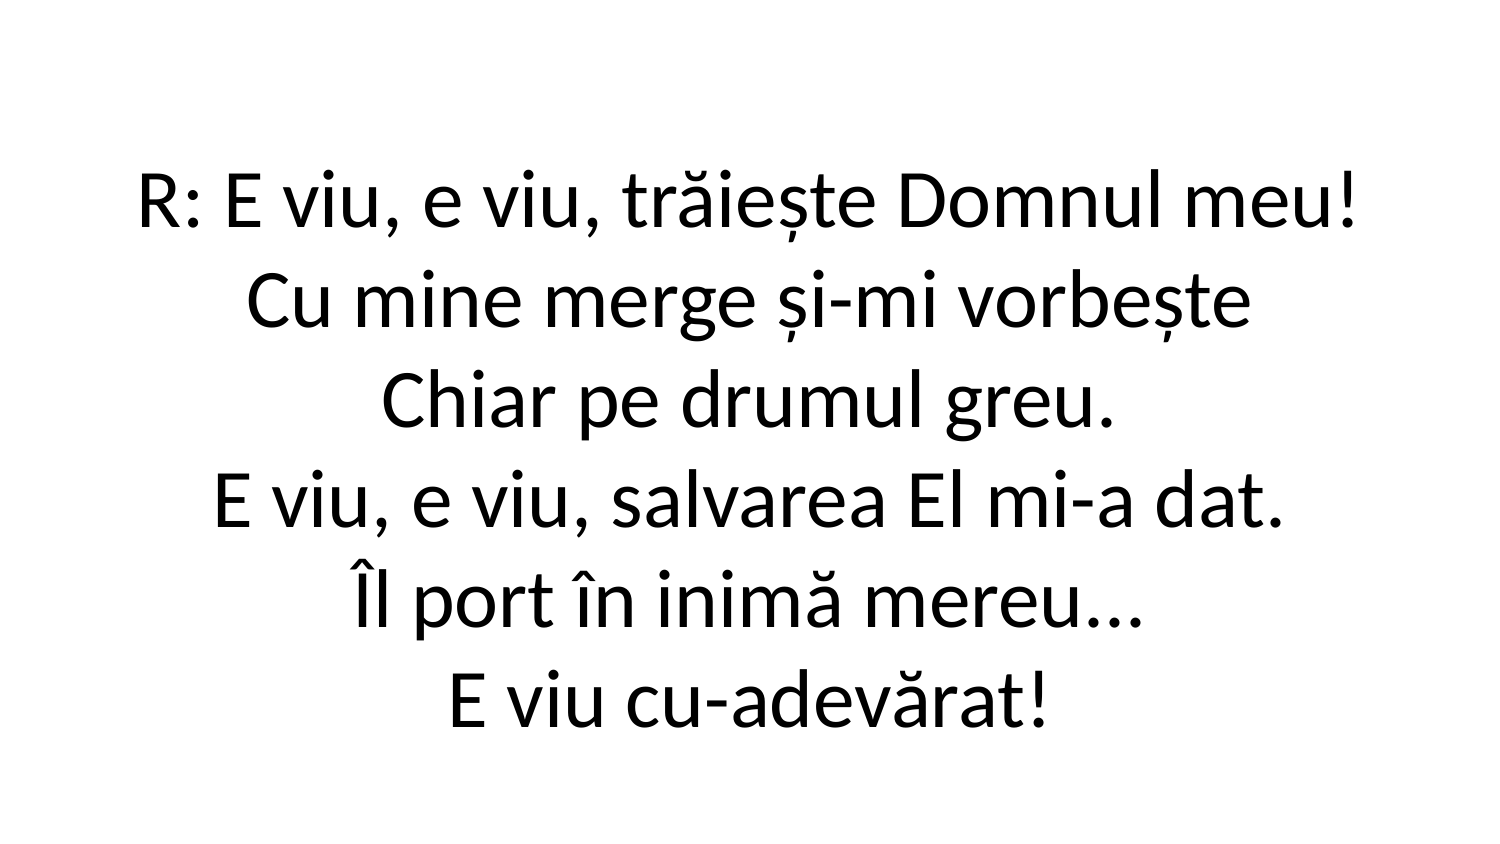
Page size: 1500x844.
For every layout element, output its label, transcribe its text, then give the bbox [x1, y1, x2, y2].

text_box R: E viu, e viu, trăiește Domnul meu! Cu mine merge și-mi vorbește Chiar pe drumul greu. E viu, e viu, salvarea El mi-a dat. Îl port în inimă mereu... E viu cu-adevărat! [122, 92, 1378, 752]
